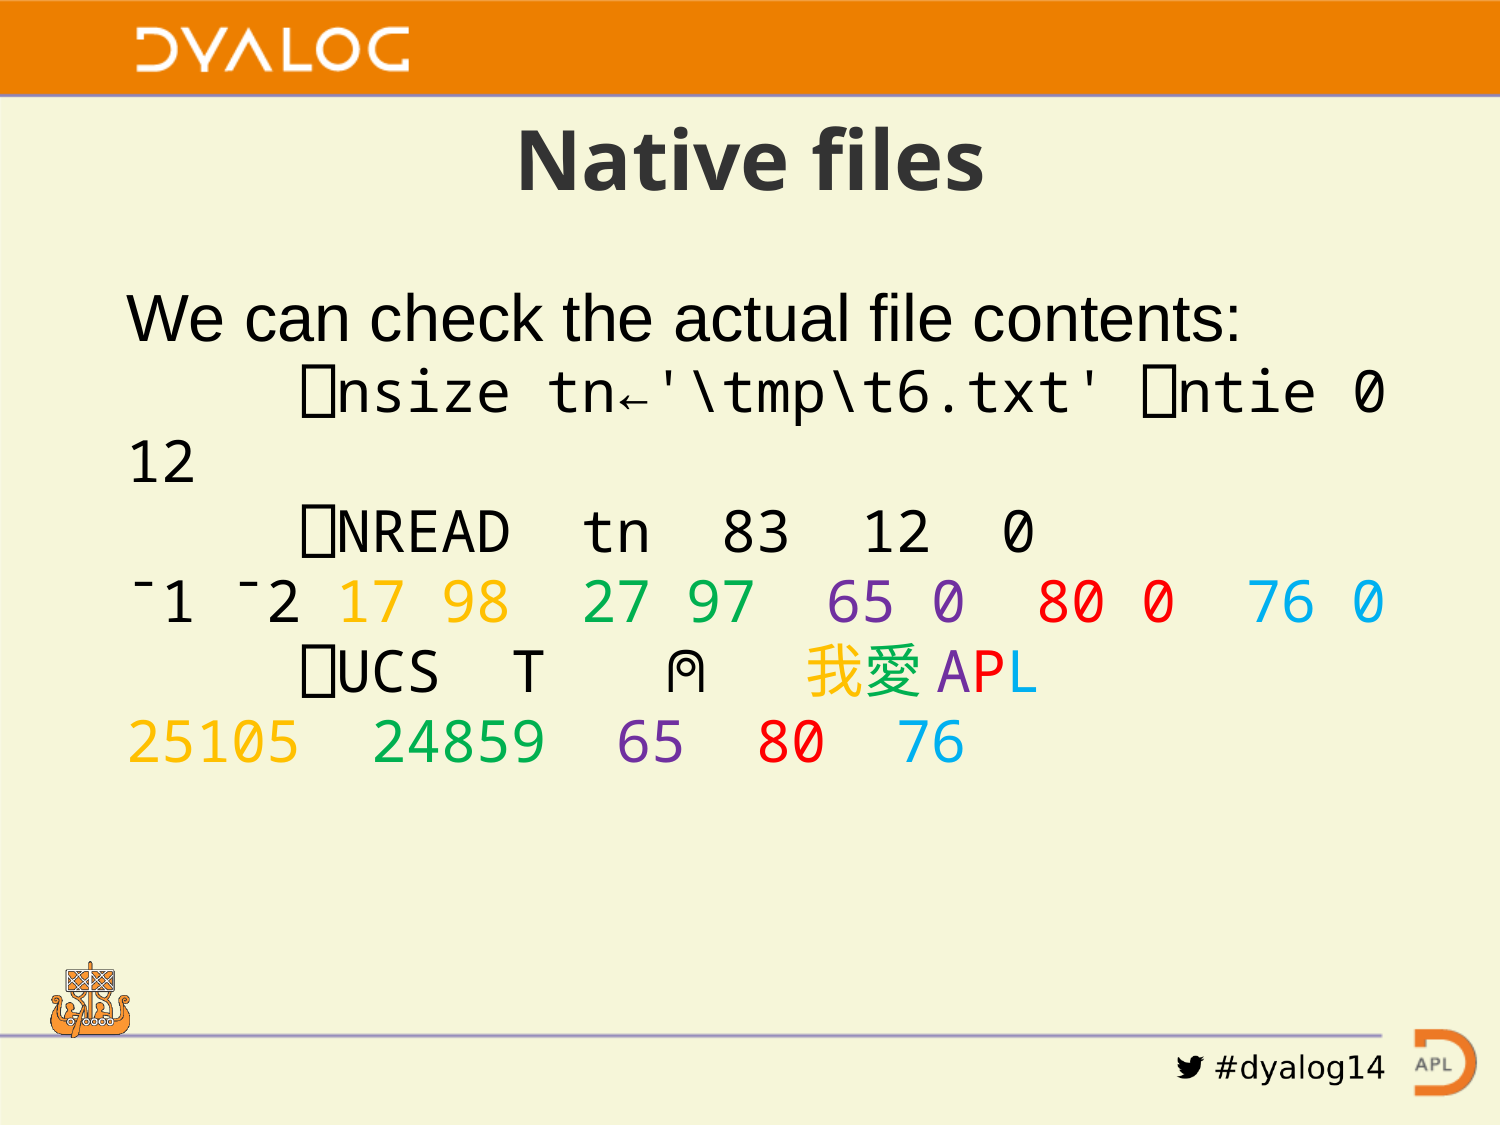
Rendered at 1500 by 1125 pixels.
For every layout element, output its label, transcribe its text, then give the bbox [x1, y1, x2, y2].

title Native files [112, 99, 1388, 268]
picture [0, 0, 1500, 1125]
subtitle We can check the actual file contents: ⎕nsize tn←'\tmp\t6.txt' ⎕ntie 0 12 ⎕NREAD tn 83 12 0 ¯1 ¯2 17 98 27 97 65 0 80 0 76 0 ⎕UCS T ⍝ 我愛APL 25105 24859 65 80 76 [112, 267, 1424, 976]
